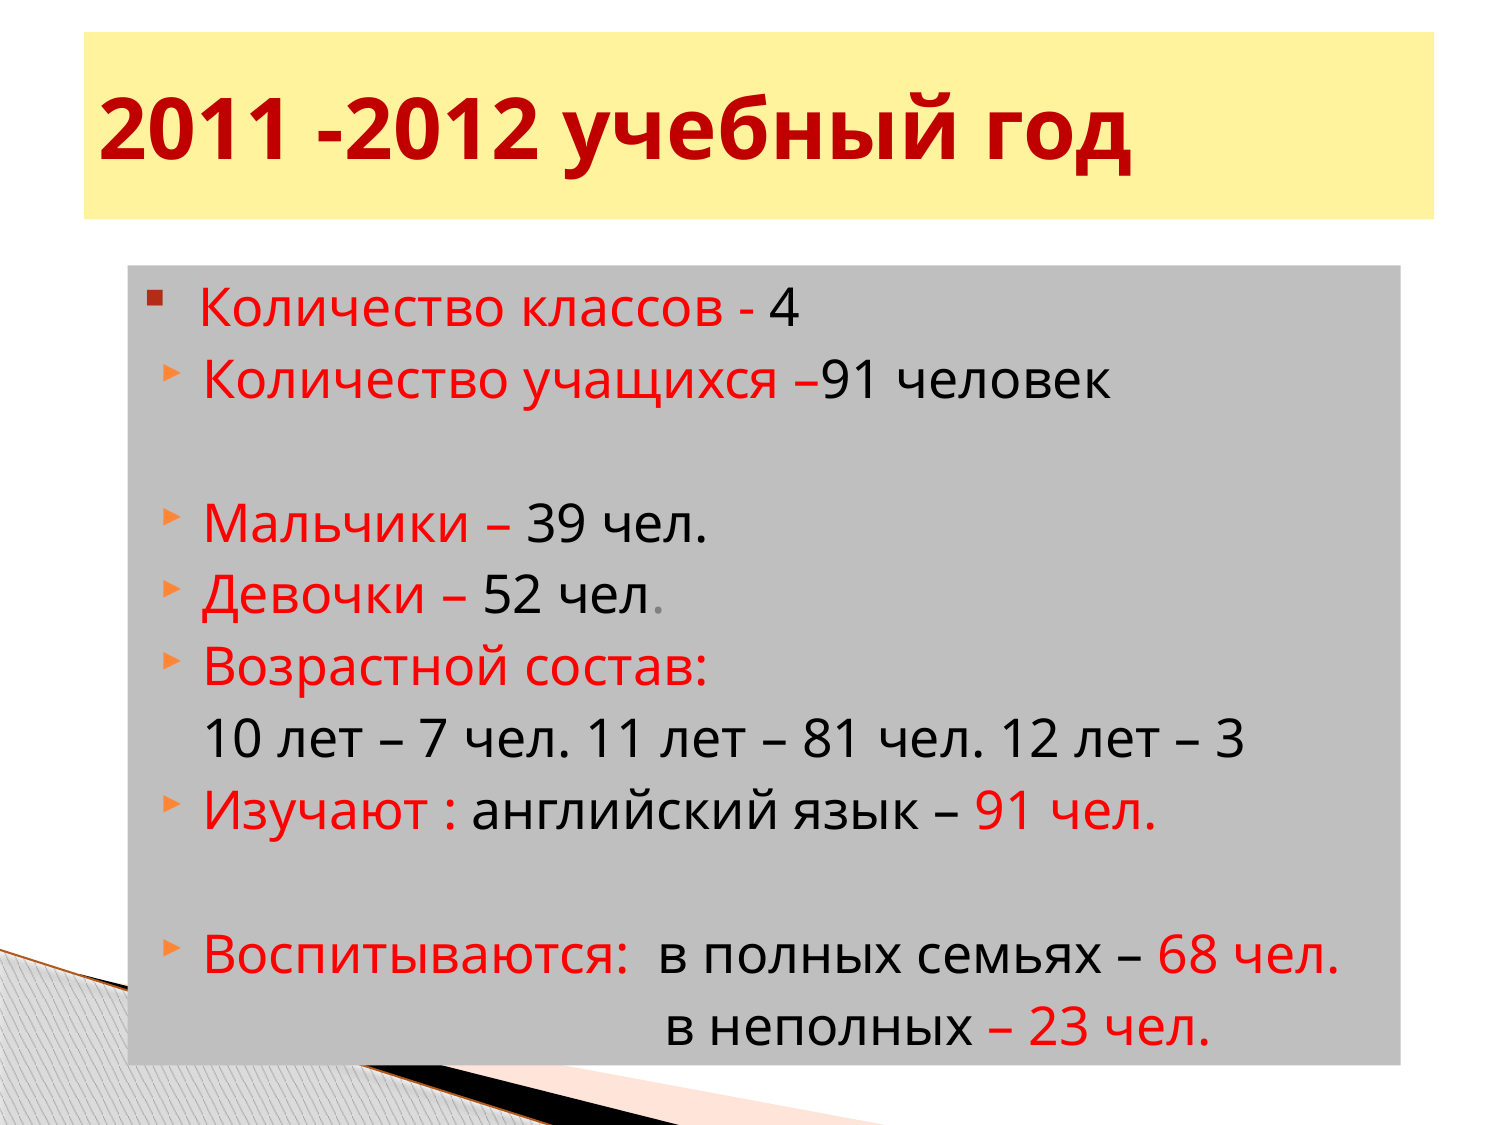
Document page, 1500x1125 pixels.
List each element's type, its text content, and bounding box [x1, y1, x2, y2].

title 2011 -2012 учебный год [84, 32, 1435, 220]
list Количество классов - 4 Количество учащихся –91 человек Мальчики – 39 чел. Девочки – 52 чел. Возрастной состав: 10 лет – 7 чел. 11 лет – 81 чел. 12 лет – 3 Изучают : английский язык – 91 чел. Воспитываются: в полных семьях – 68 чел. в неполных – 23 чел. [127, 265, 1401, 1066]
